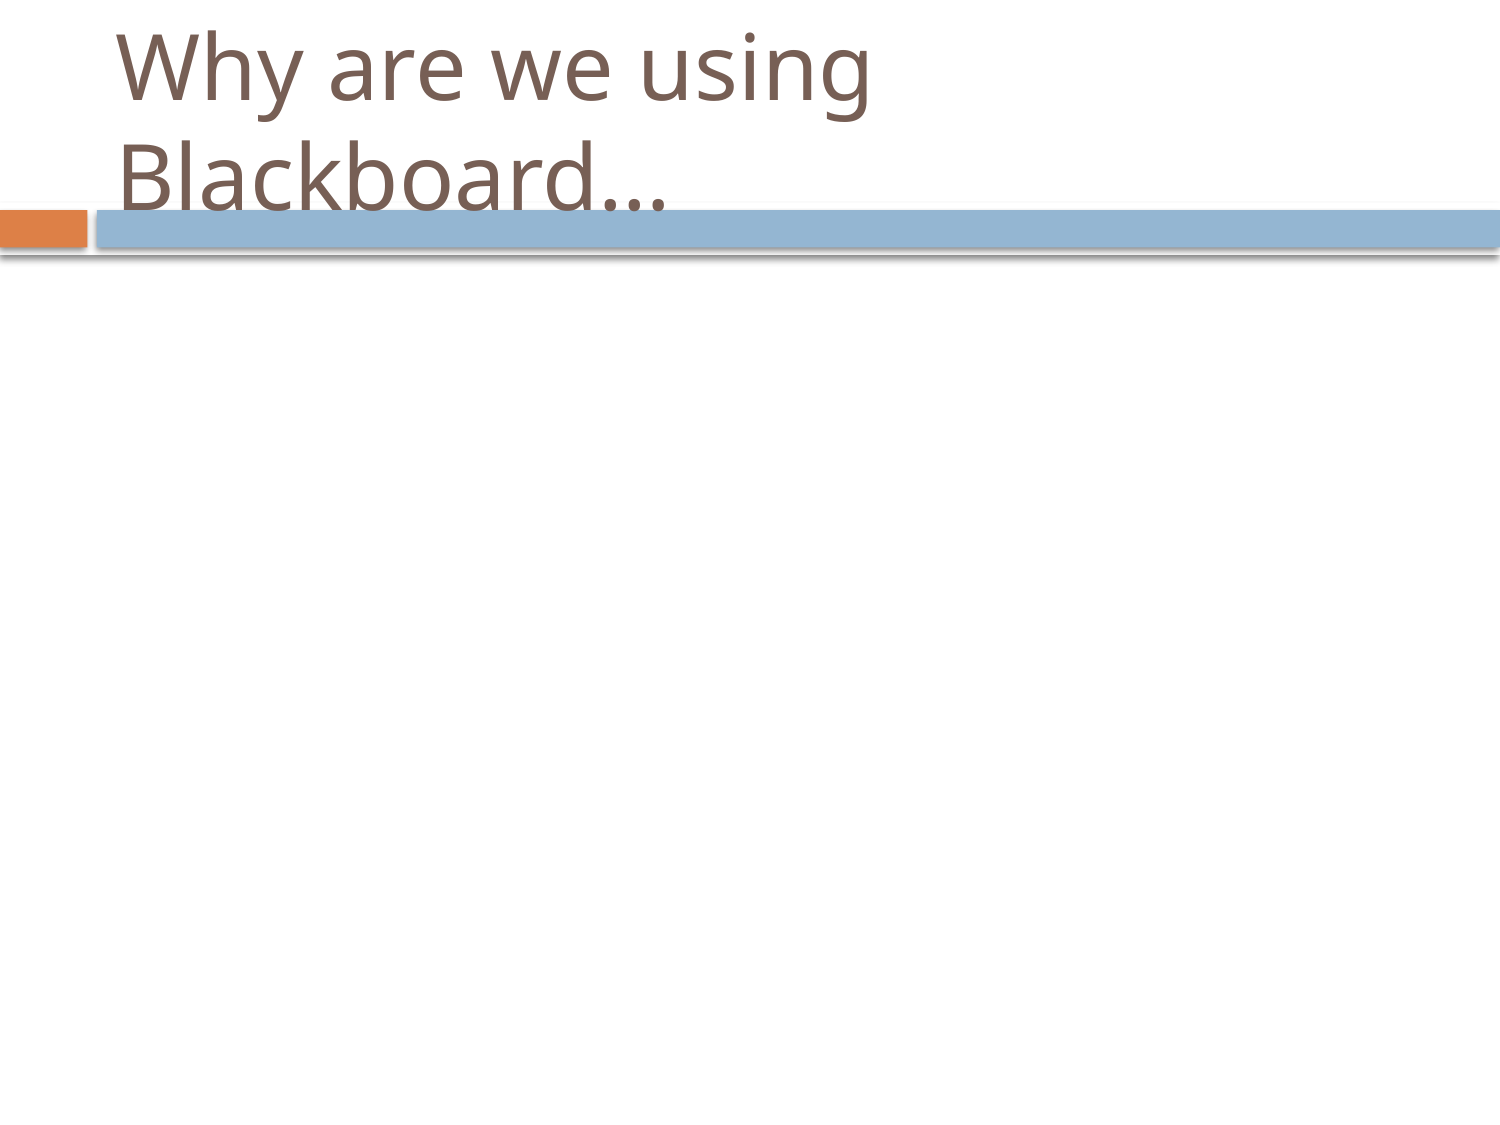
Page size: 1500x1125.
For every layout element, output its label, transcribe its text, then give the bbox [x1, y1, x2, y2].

title Why are we using Blackboard… [100, 37, 1438, 200]
